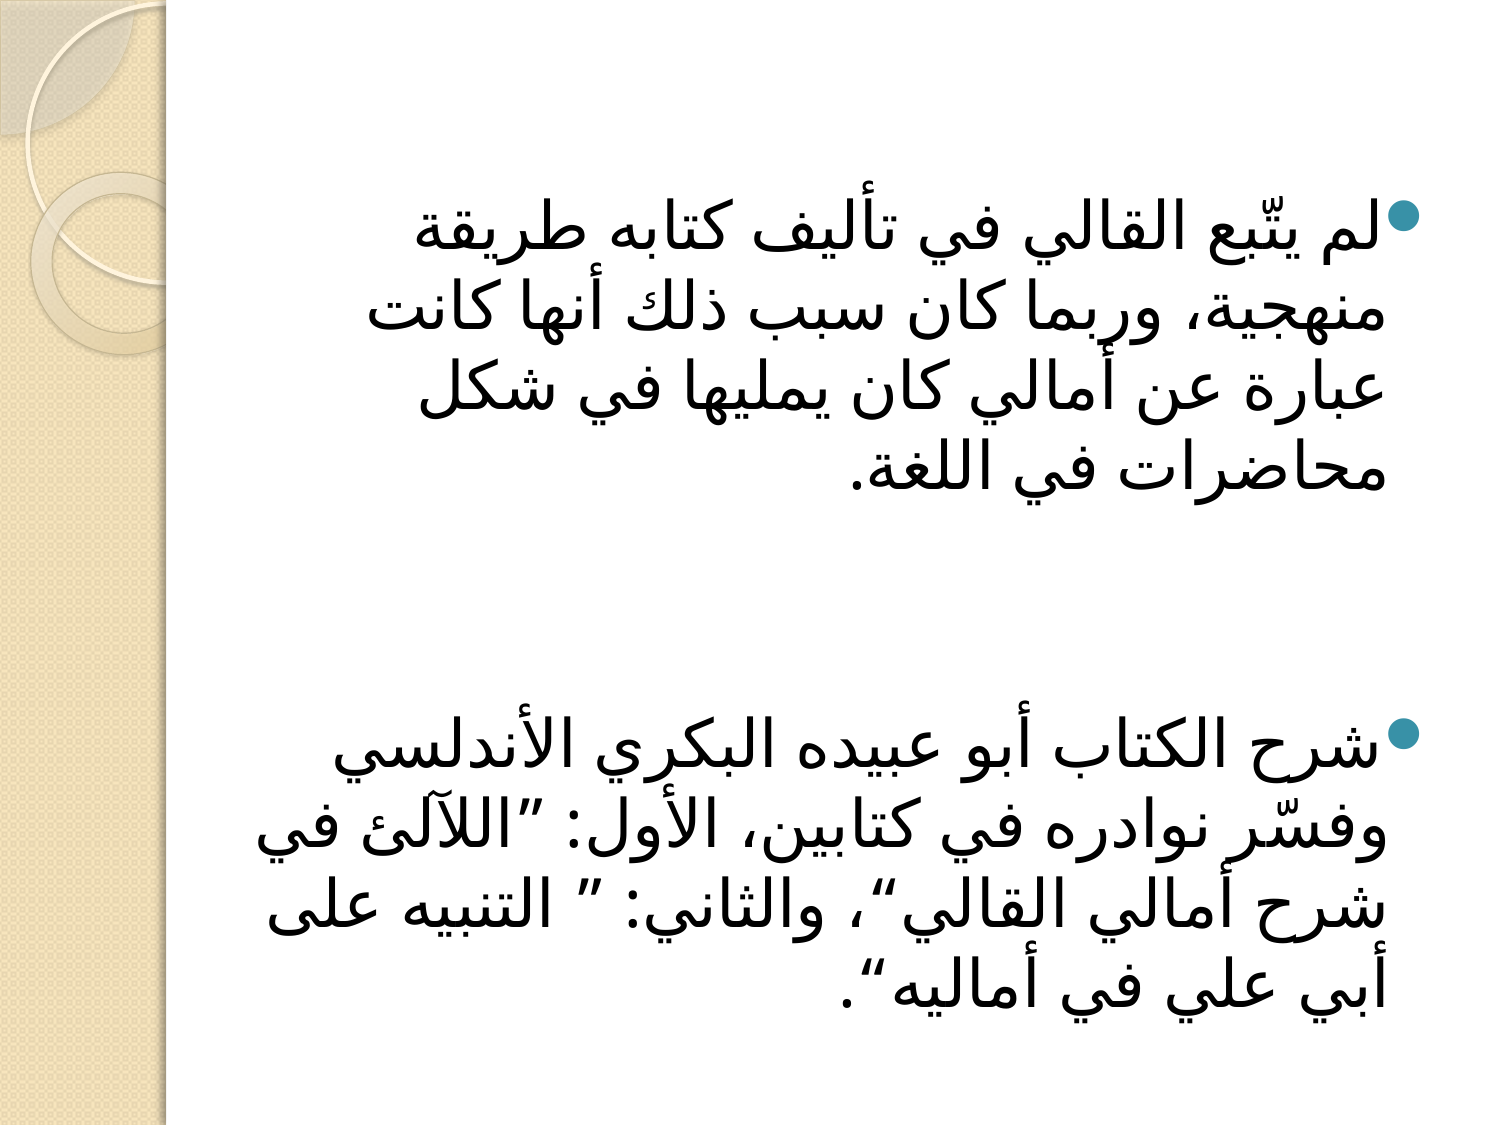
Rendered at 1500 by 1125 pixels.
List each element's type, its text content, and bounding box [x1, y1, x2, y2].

list لم يتّبع القالي في تأليف كتابه طريقة منهجية، وربما كان سبب ذلك أنها كانت عبارة عن أمالي كان يمليها في شكل محاضرات في اللغة. شرح الكتاب أبو عبيده البكري الأندلسي وفسّر نوادره في كتابين، الأول: ”اللآلئ في شرح أمالي القالي“، والثاني: ” التنبيه على أبي علي في أماليه“. [235, 175, 1466, 1025]
